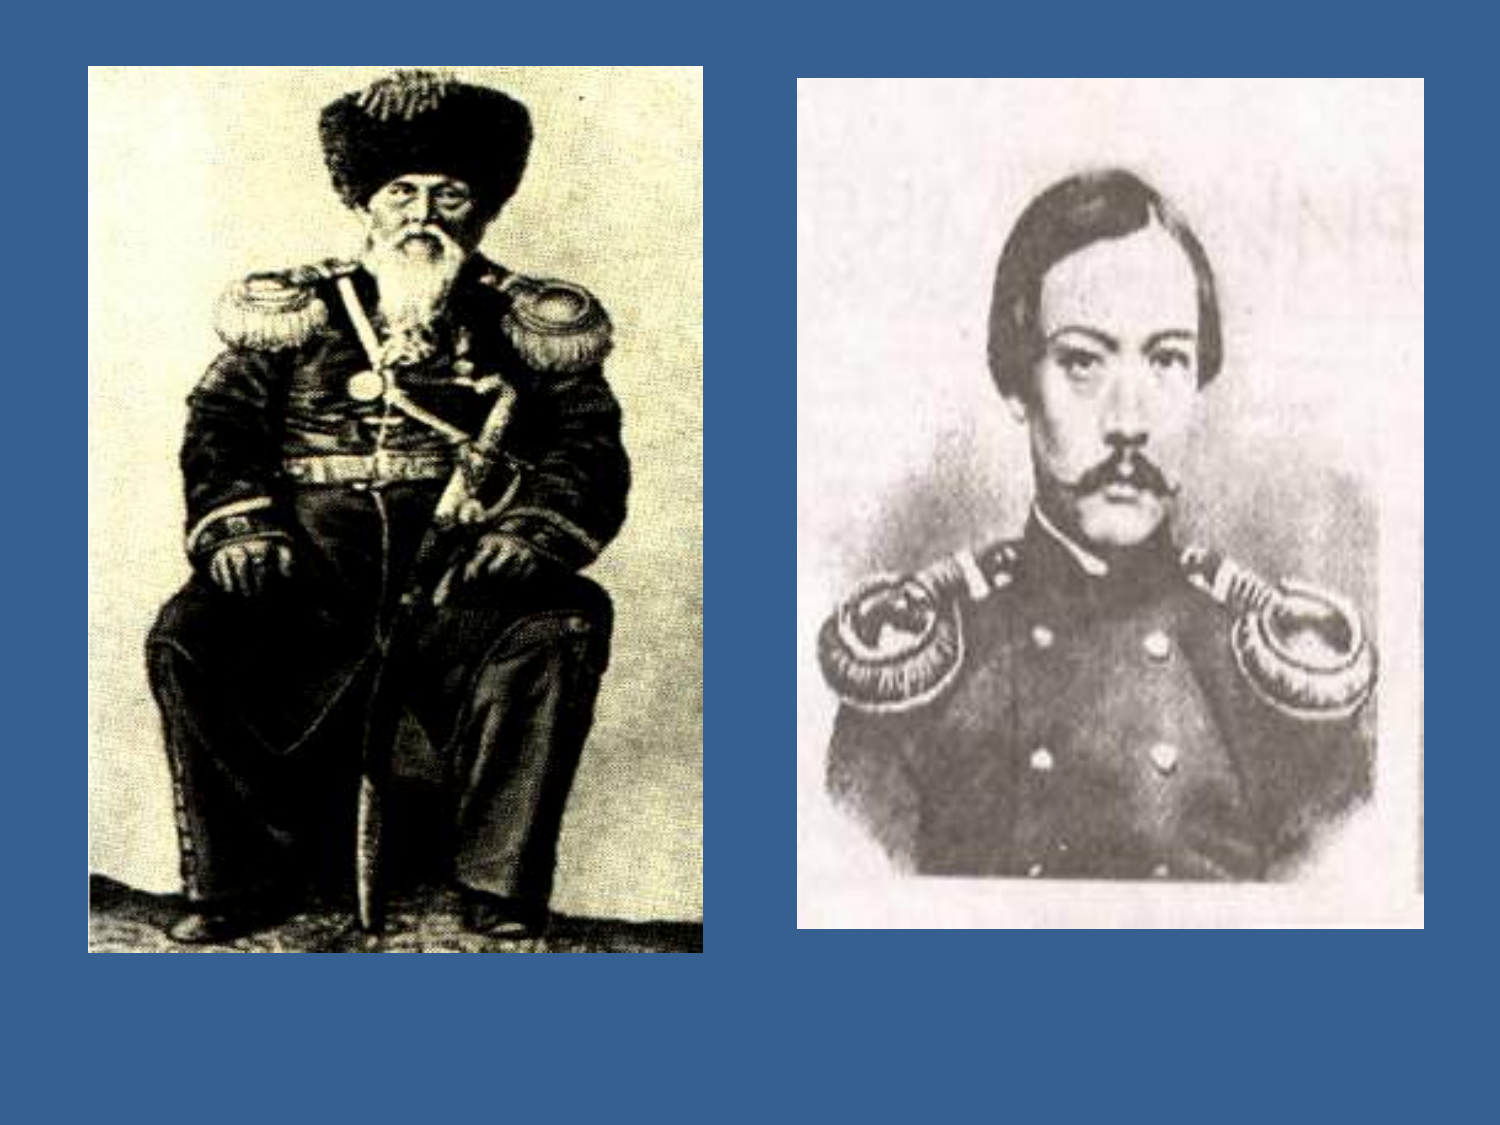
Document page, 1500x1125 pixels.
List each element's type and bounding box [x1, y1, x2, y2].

picture [88, 66, 704, 953]
picture [796, 77, 1424, 929]
